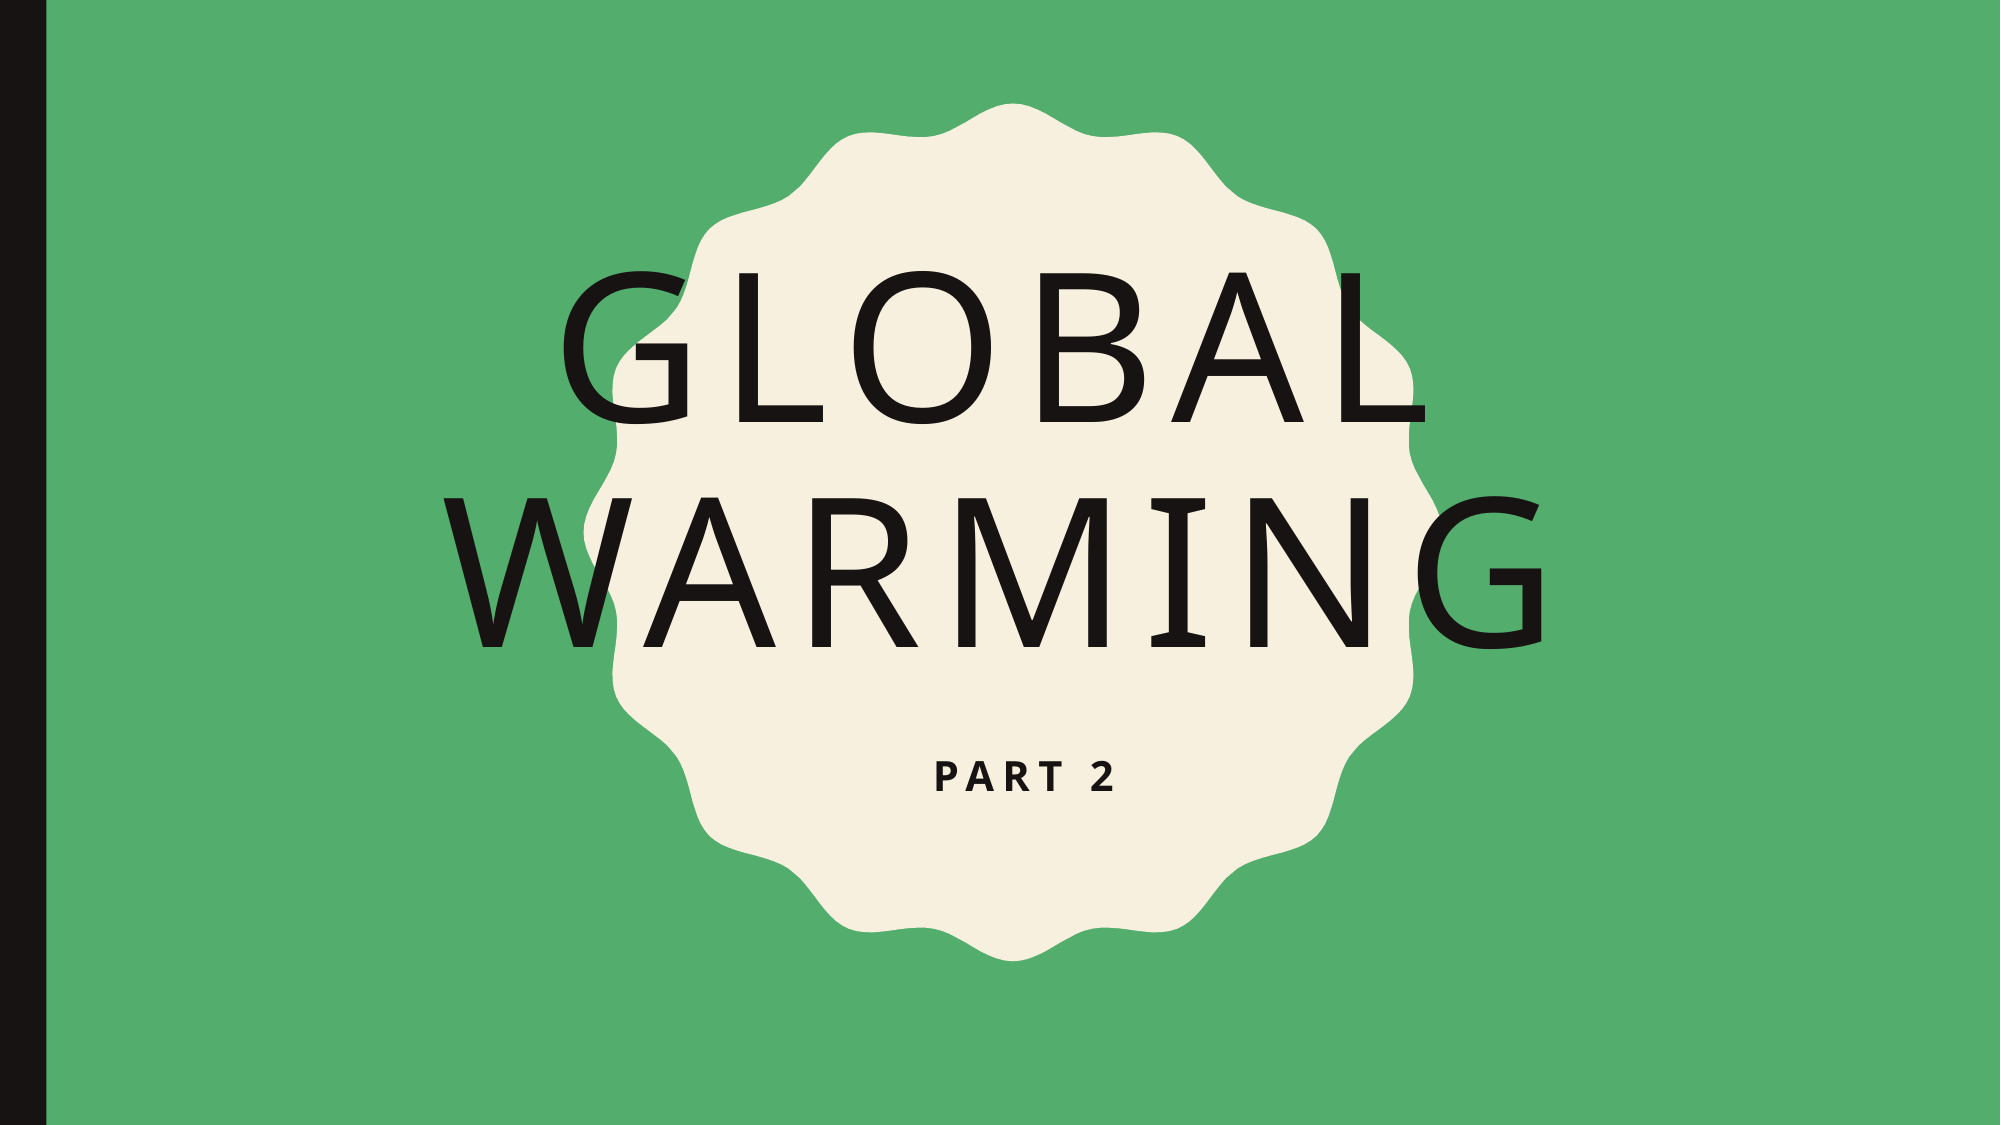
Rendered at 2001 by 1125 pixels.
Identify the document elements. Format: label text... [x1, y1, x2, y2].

title Global warming [314, 295, 1686, 640]
subtitle Part 2 [463, 742, 1584, 921]
